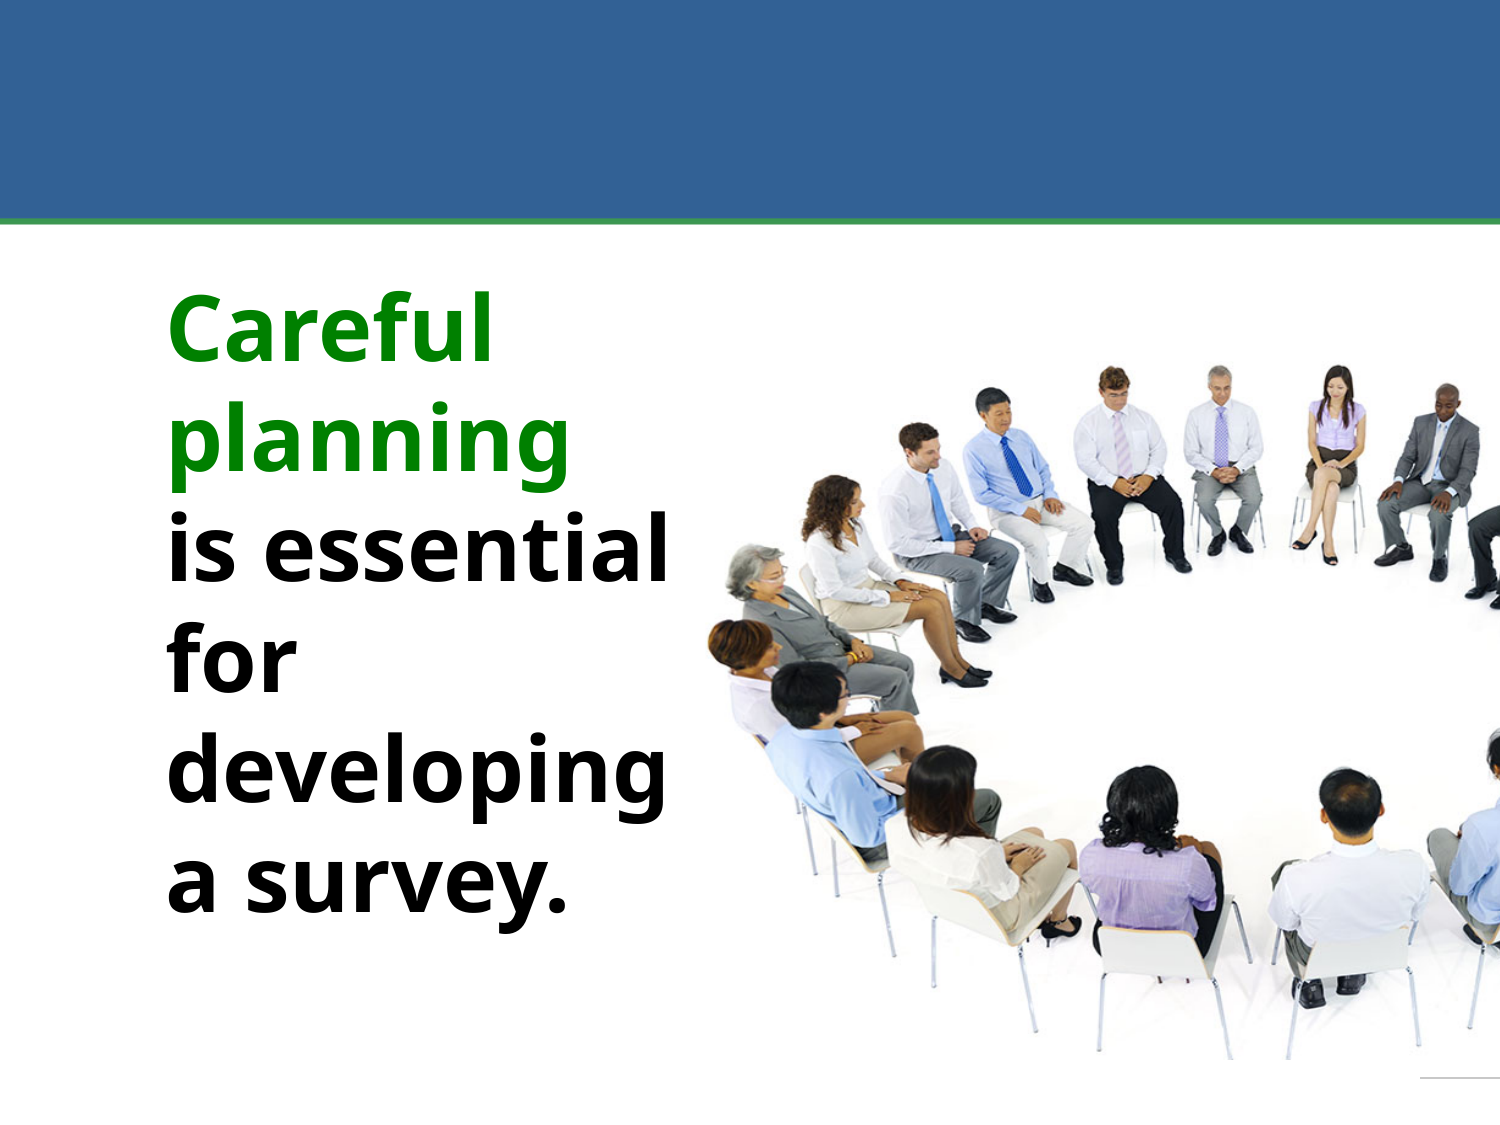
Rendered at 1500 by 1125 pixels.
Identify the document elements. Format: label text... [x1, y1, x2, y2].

picture [0, 0, 1500, 1125]
list Careful planning is essential for developing a survey. [150, 262, 635, 1005]
